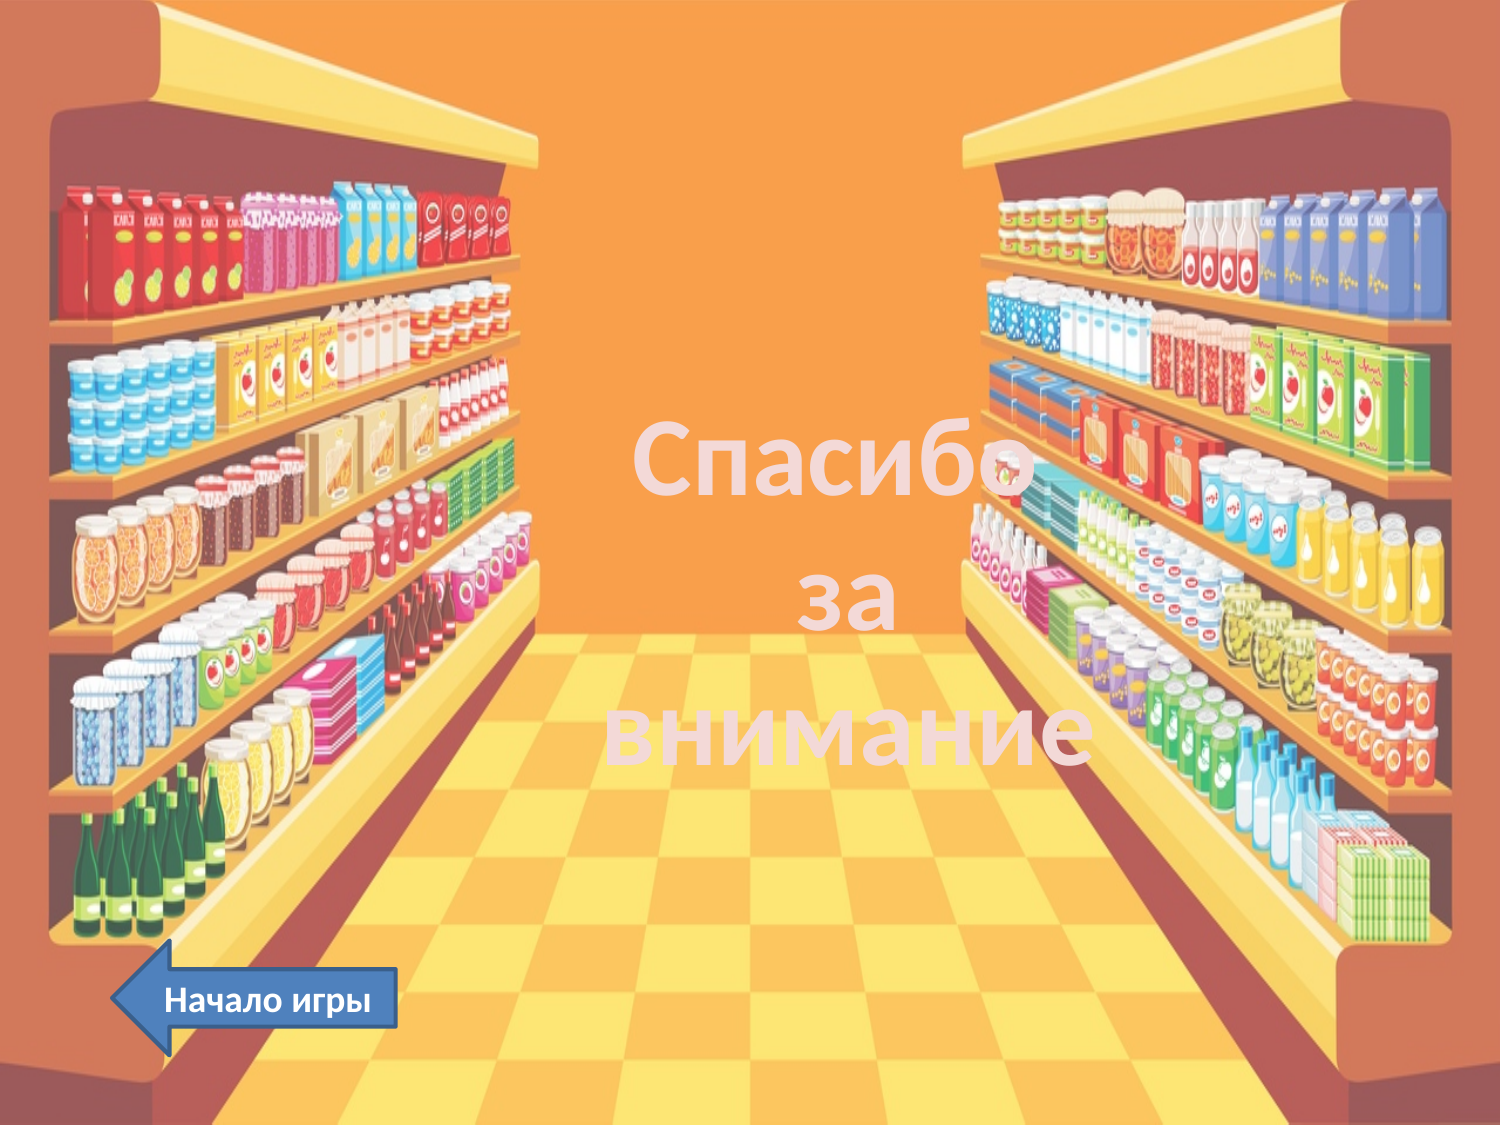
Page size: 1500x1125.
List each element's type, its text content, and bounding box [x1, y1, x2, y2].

text_box Спасибо за внимание [187, 374, 1484, 795]
text_box Начало игры [109, 938, 398, 1058]
